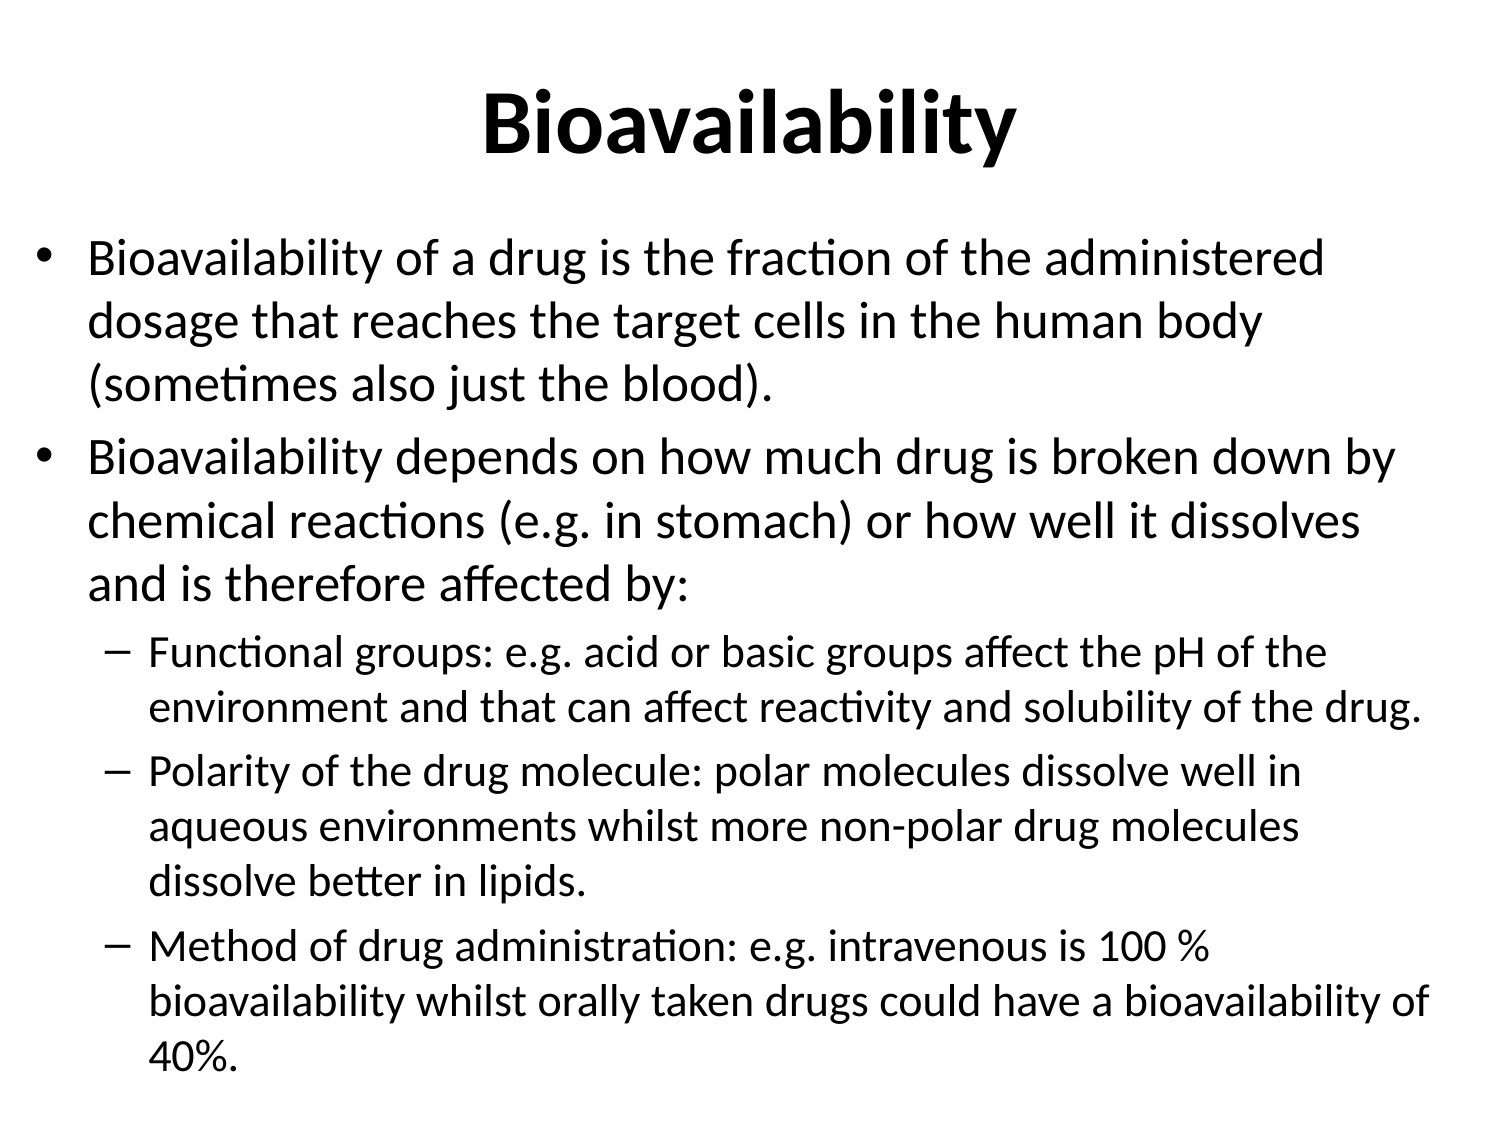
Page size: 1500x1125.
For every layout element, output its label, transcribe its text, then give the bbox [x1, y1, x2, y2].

title Bioavailability [75, 45, 1425, 189]
list Bioavailability of a drug is the fraction of the administered dosage that reaches the target cells in the human body (sometimes also just the blood). Bioavailability depends on how much drug is broken down by chemical reactions (e.g. in stomach) or how well it dissolves and is therefore affected by: Functional groups: e.g. acid or basic groups affect the pH of the environment and that can affect reactivity and solubility of the drug. Polarity of the drug molecule: polar molecules dissolve well in aqueous environments whilst more non-polar drug molecules dissolve better in lipids. Method of drug administration: e.g. intravenous is 100 % bioavailability whilst orally taken drugs could have a bioavailability of 40%. [20, 214, 1469, 1107]
